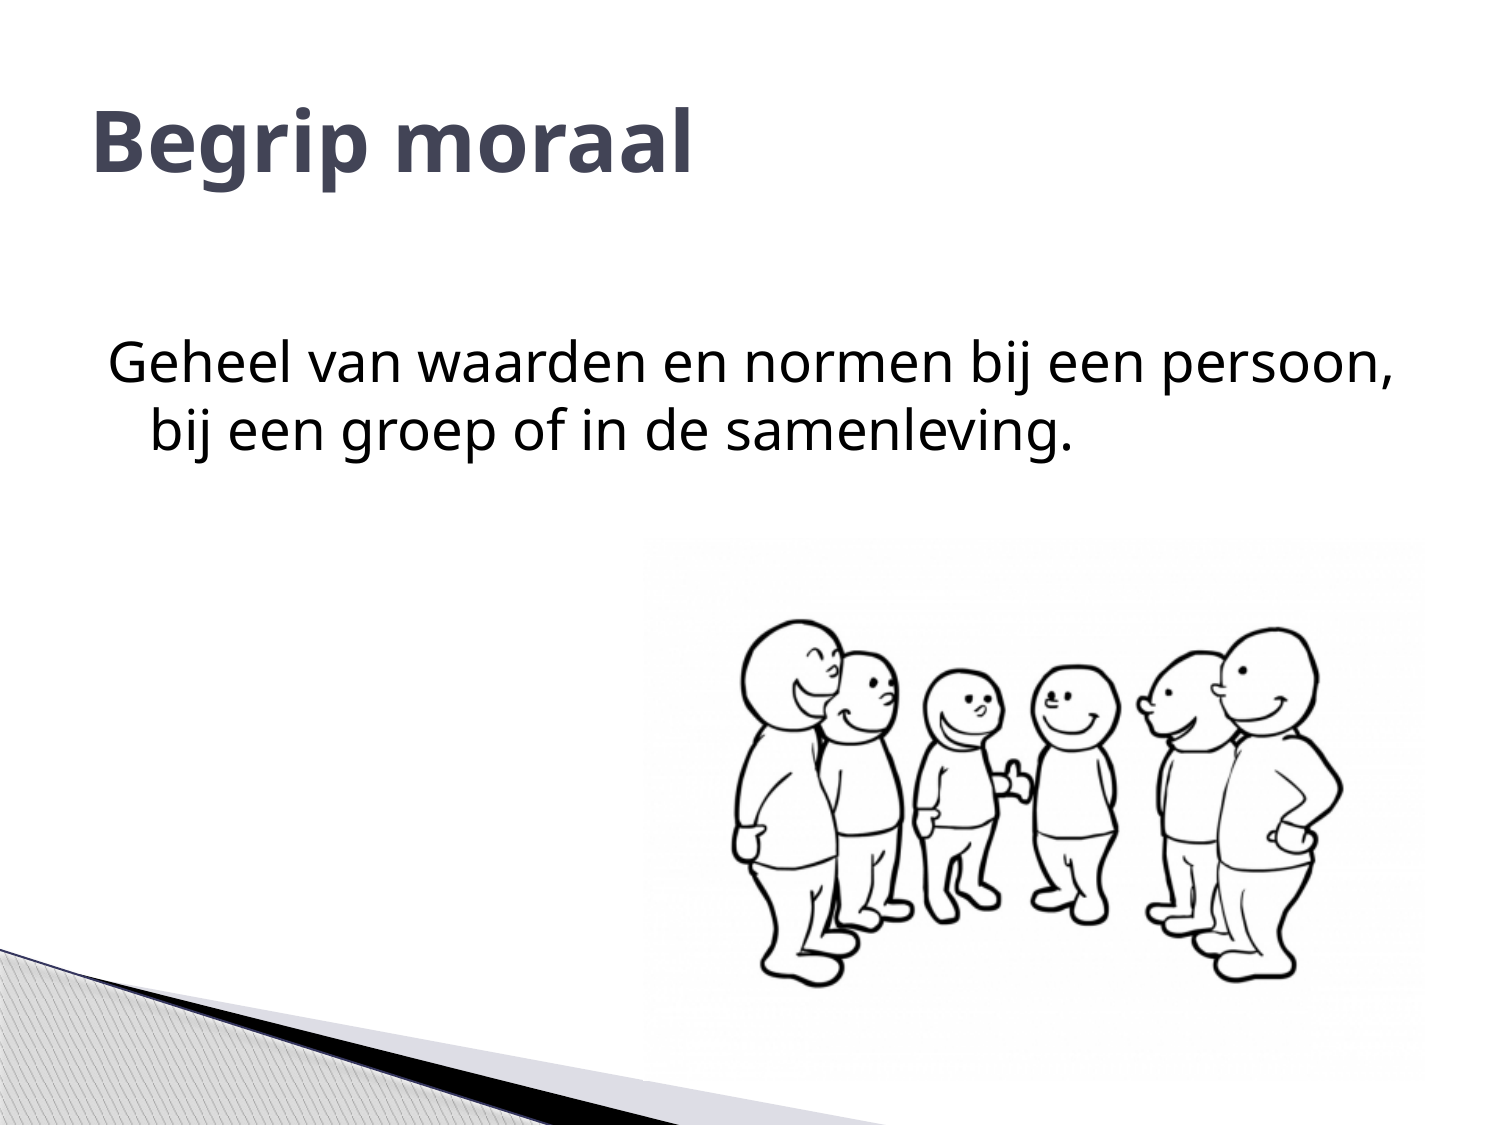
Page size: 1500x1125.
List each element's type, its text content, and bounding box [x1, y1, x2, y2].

title Begrip moraal [75, 45, 1425, 233]
list Geheel van waarden en normen bij een persoon, bij een groep of in de samenleving. [74, 242, 1426, 986]
picture [643, 538, 1426, 1082]
